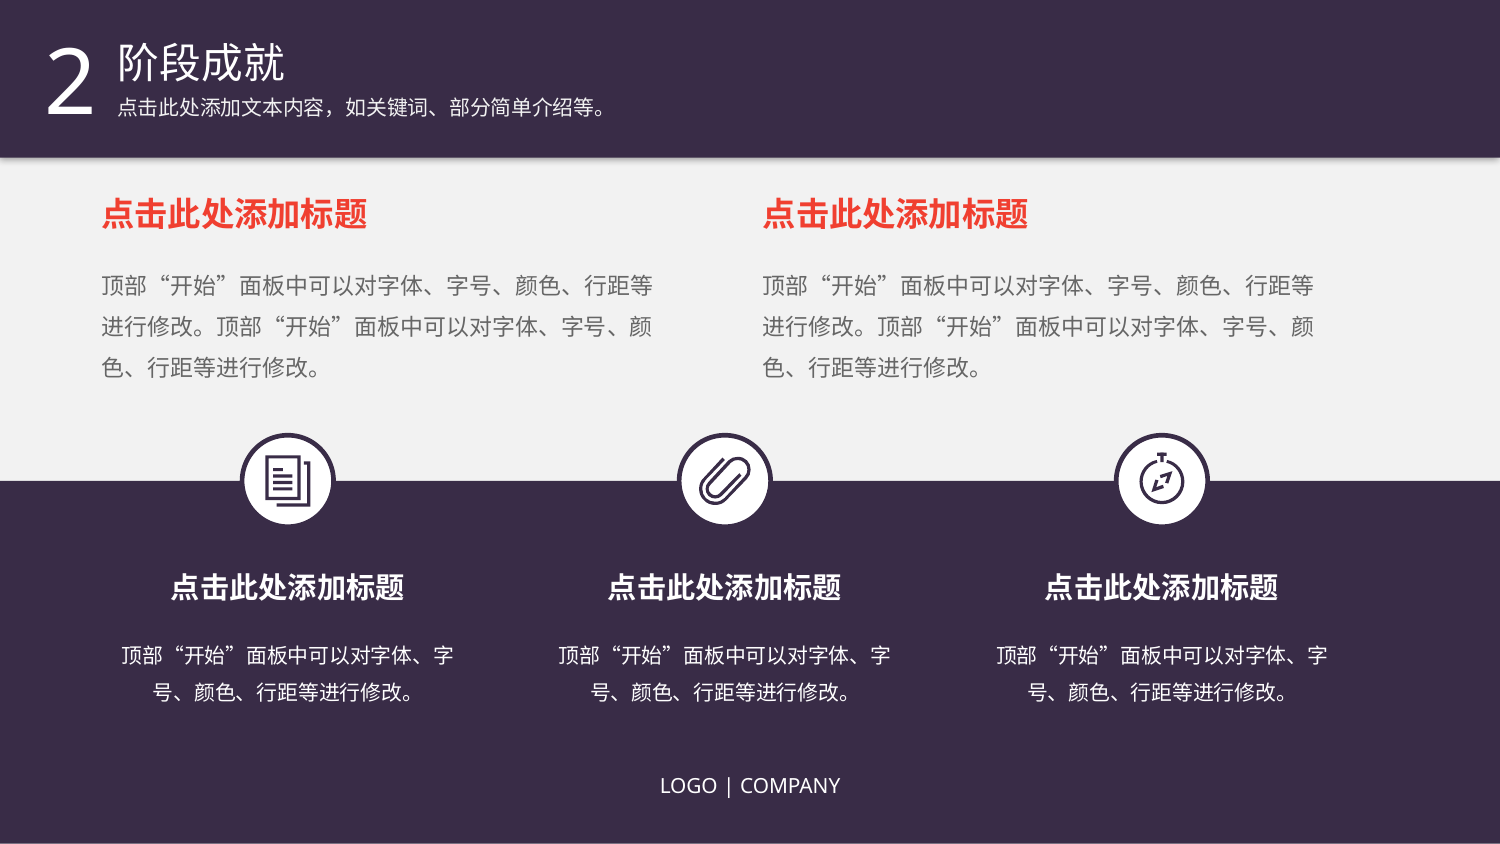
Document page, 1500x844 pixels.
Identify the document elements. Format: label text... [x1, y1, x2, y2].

text_box 点击此处添加标题 [971, 561, 1353, 612]
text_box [1139, 452, 1185, 505]
text_box 顶部“开始”面板中可以对字体、字号、颜色、行距等进行修改。顶部“开始”面板中可以对字体、字号、颜色、行距等进行修改。 [748, 250, 1341, 389]
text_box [265, 454, 311, 507]
text_box 顶部“开始”面板中可以对字体、字号、颜色、行距等进行修改。 [97, 622, 479, 713]
text_box 点击此处添加标题 [86, 185, 680, 241]
text_box [0, 0, 1500, 158]
text_box 点击此处添加标题 [534, 561, 916, 612]
text_box [699, 456, 751, 505]
text_box [0, 479, 1500, 844]
text_box 点击此处添加标题 [97, 561, 479, 612]
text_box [29, 15, 648, 143]
text_box 顶部“开始”面板中可以对字体、字号、颜色、行距等进行修改。 [971, 622, 1353, 713]
text_box LOGO | COMPANY [644, 765, 856, 806]
text_box 顶部“开始”面板中可以对字体、字号、颜色、行距等进行修改。 [534, 622, 916, 713]
text_box [677, 433, 773, 529]
text_box 点击此处添加标题 [748, 185, 1341, 241]
text_box [1114, 433, 1210, 529]
text_box [239, 433, 336, 529]
text_box 顶部“开始”面板中可以对字体、字号、颜色、行距等进行修改。顶部“开始”面板中可以对字体、字号、颜色、行距等进行修改。 [86, 250, 680, 389]
